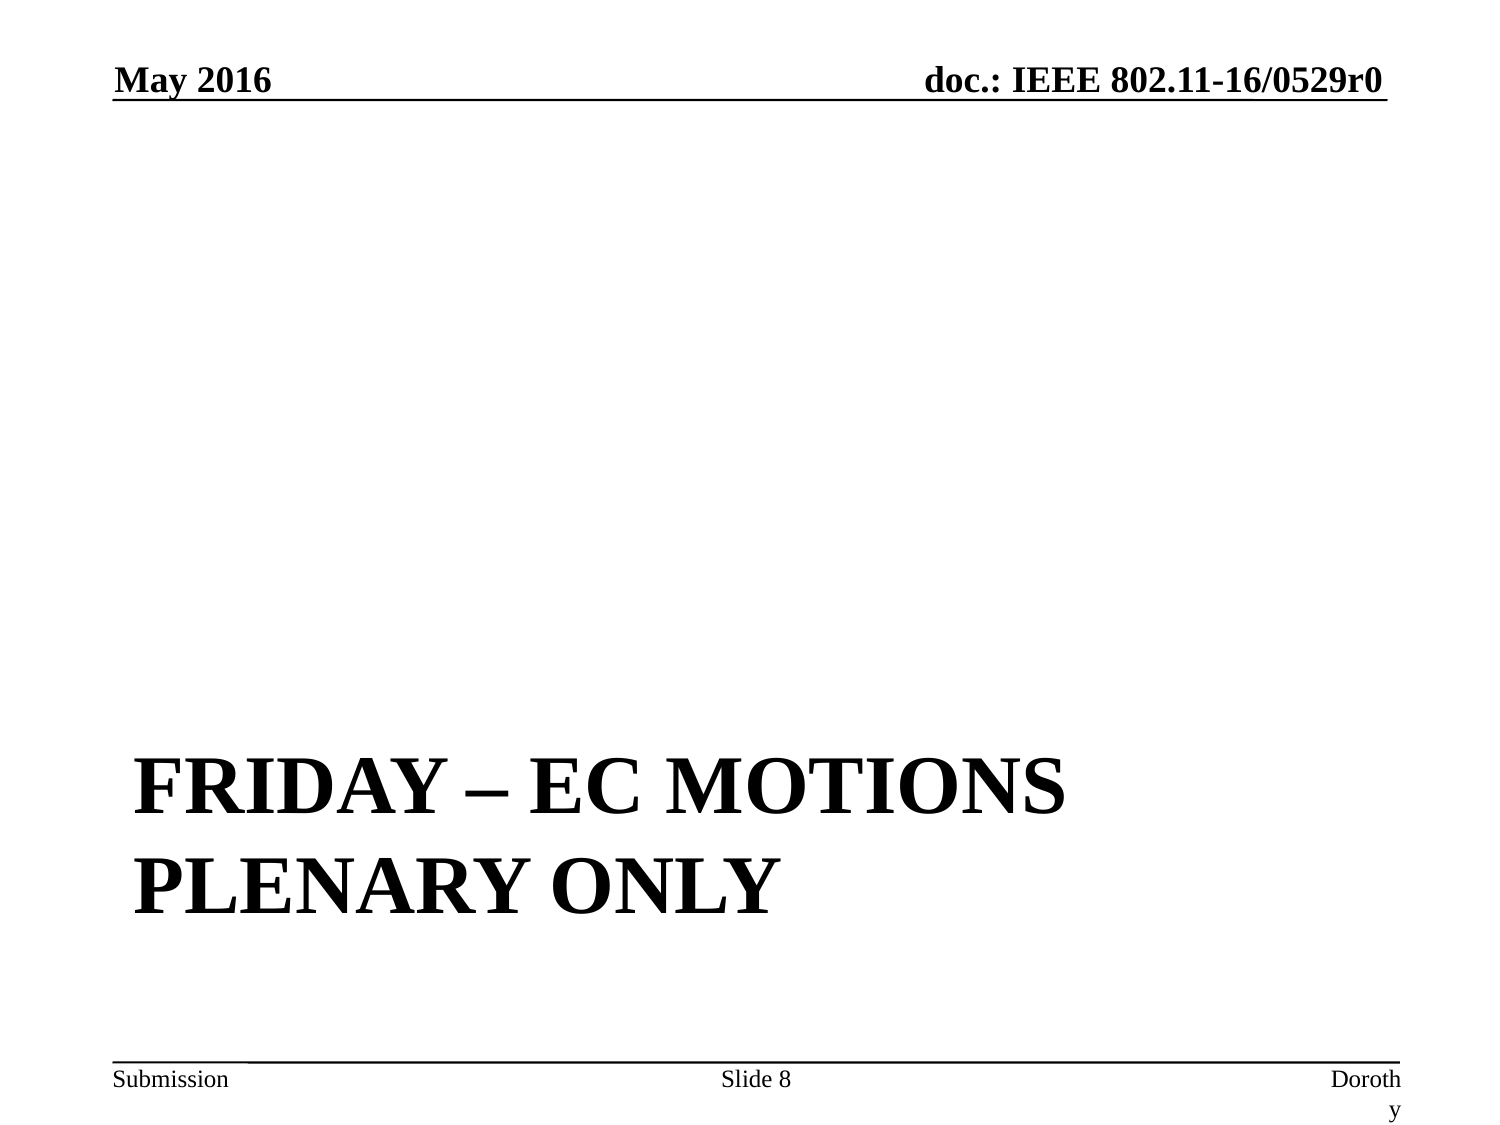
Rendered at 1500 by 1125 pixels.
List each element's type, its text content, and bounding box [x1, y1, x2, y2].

slide_number Slide 8 [712, 1061, 800, 1093]
footer Dorothy Stanley (HP Enterprise) [1324, 1061, 1402, 1093]
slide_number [114, 54, 374, 101]
title Friday – EC Motions plenary only [118, 722, 1394, 947]
